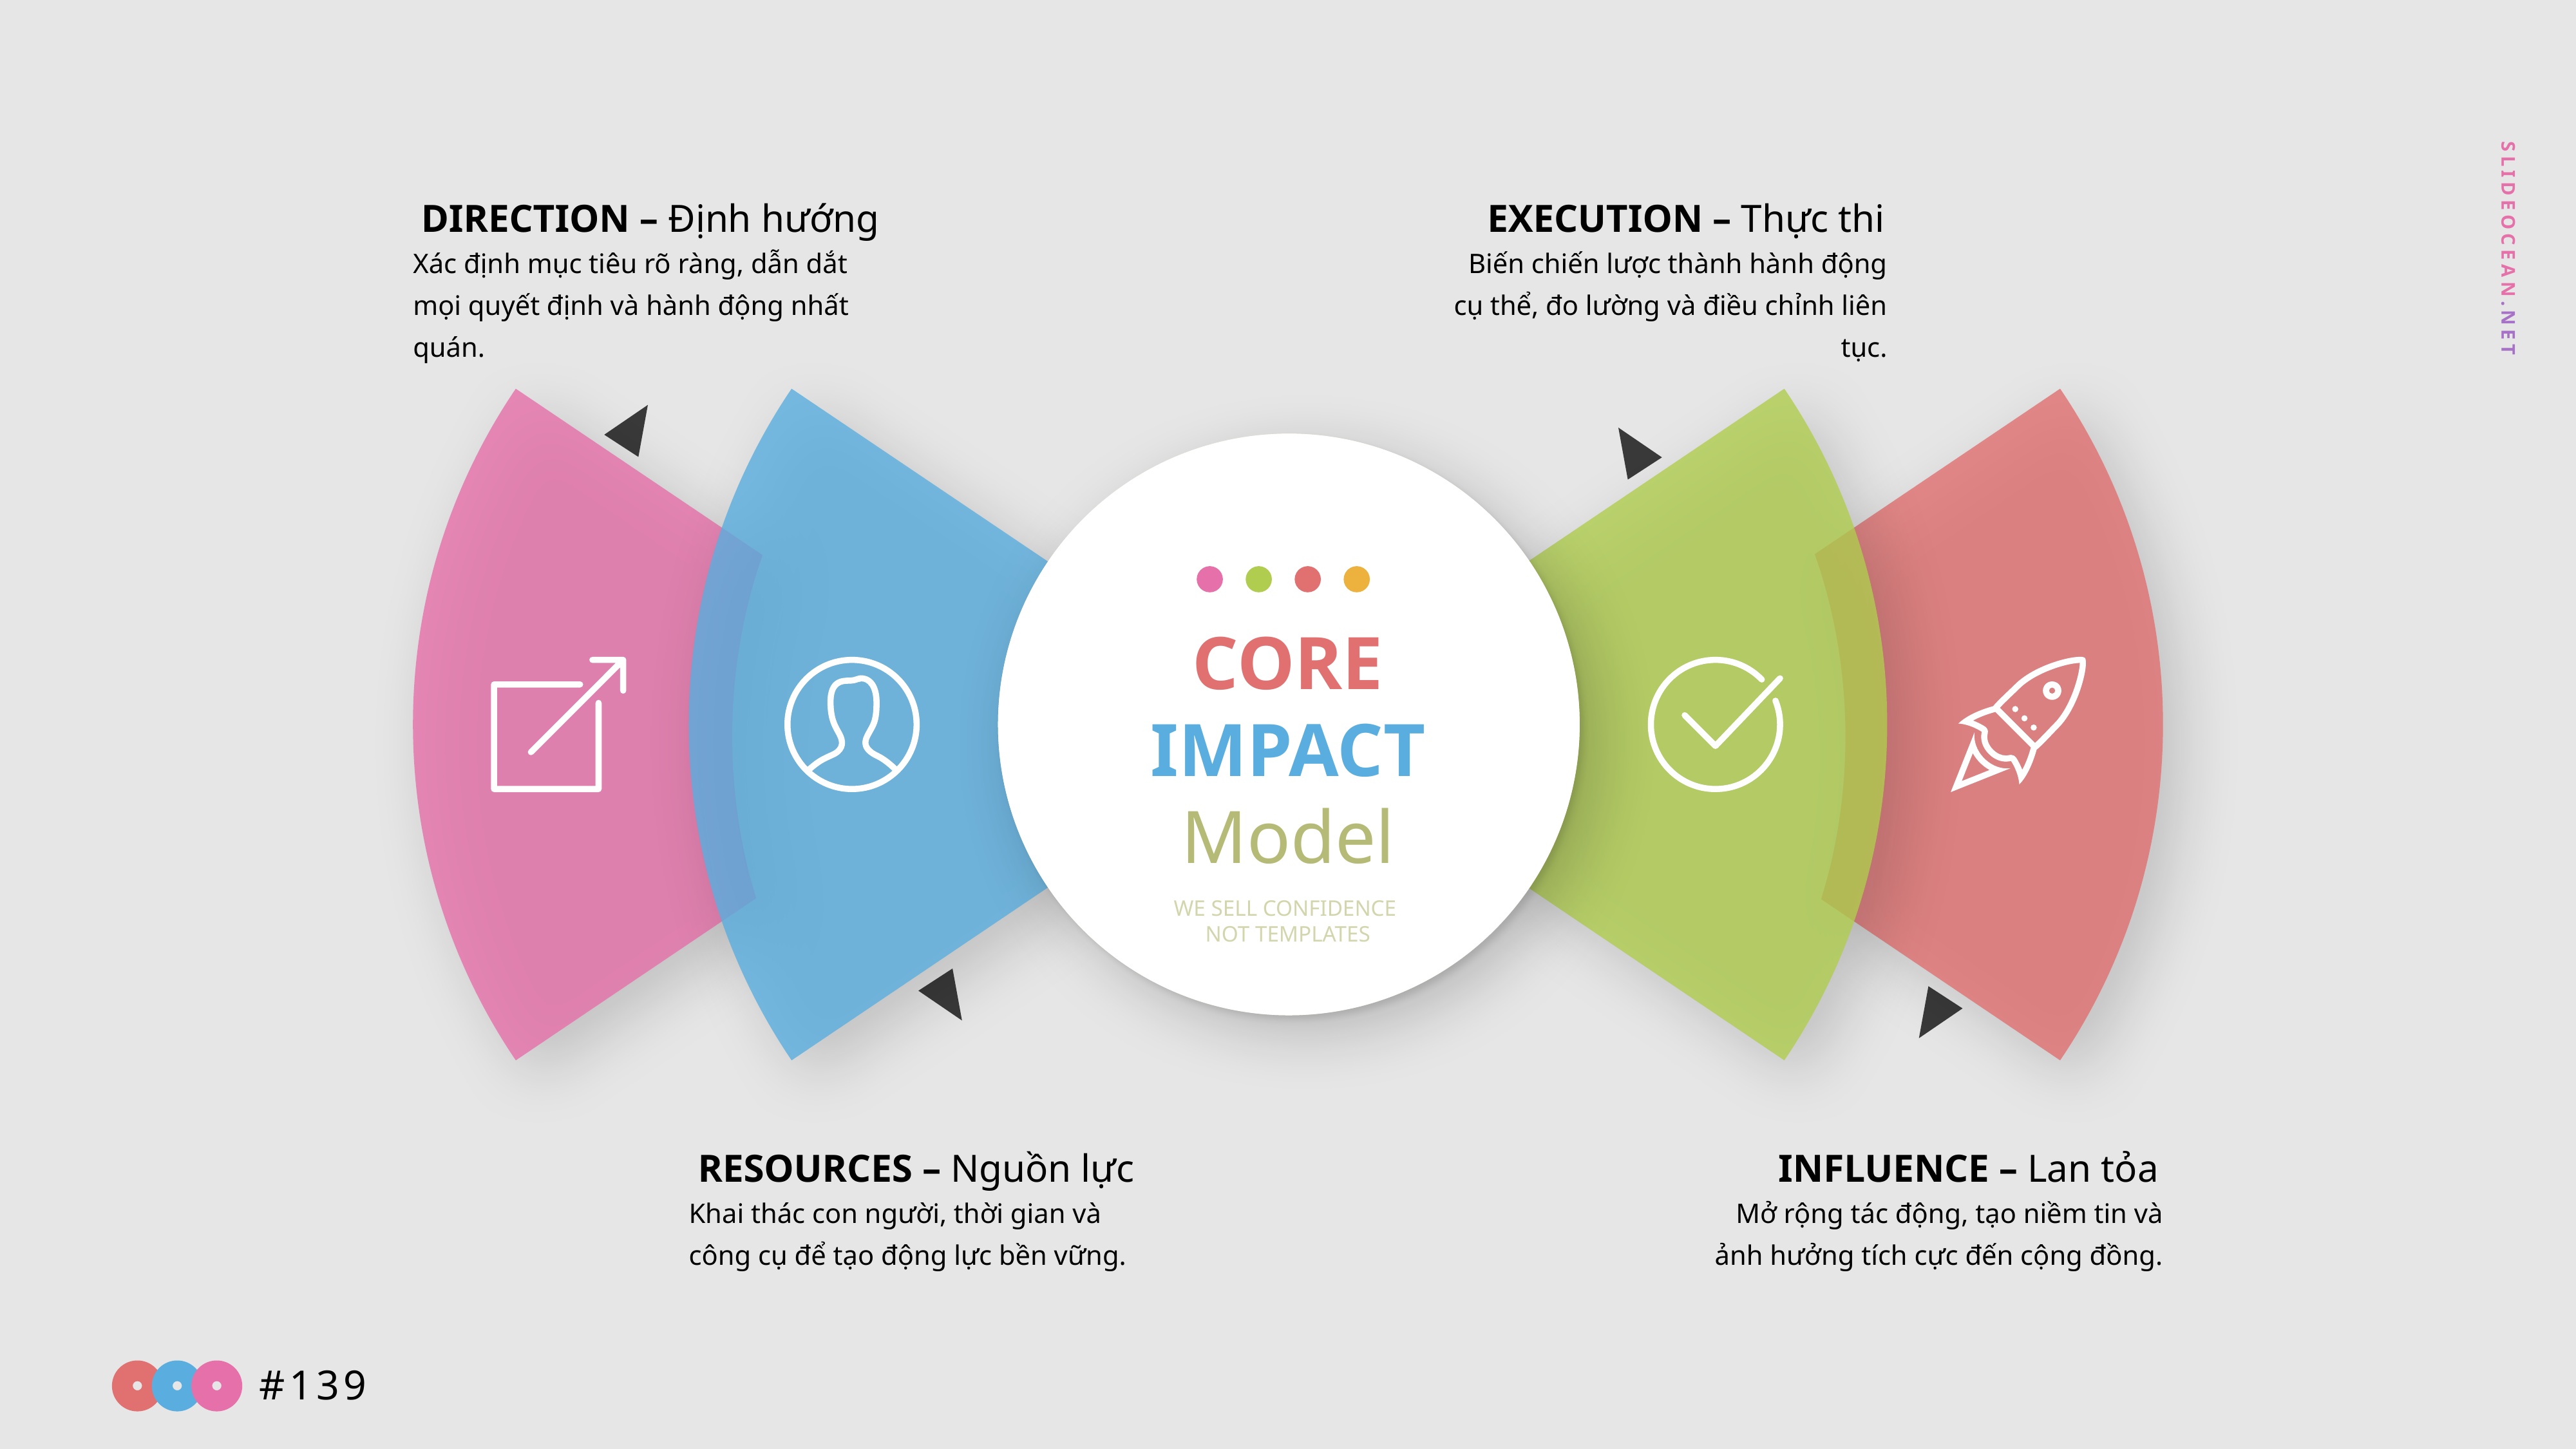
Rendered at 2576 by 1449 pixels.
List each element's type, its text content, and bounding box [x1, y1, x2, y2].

text_box [688, 388, 1044, 1061]
text_box [1918, 985, 1964, 1040]
text_box [917, 967, 963, 1022]
text_box [1196, 565, 1224, 593]
text_box [1343, 565, 1371, 593]
text_box [527, 656, 627, 755]
text_box [412, 388, 715, 1061]
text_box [688, 1123, 1144, 1276]
text_box [1891, 388, 2164, 1061]
text_box [1951, 732, 2011, 793]
text_box [1958, 656, 2086, 785]
text_box [1617, 426, 1663, 481]
text_box [997, 433, 1580, 1016]
text_box WE SELL CONFIDENCE NOT TEMPLATES [1164, 890, 1412, 951]
text_box #139 [259, 1359, 435, 1408]
text_box [1558, 388, 1888, 1061]
text_box [1294, 565, 1322, 593]
text_box [1245, 565, 1273, 593]
text_box [1647, 656, 1783, 793]
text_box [1432, 173, 1888, 326]
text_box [1708, 1123, 2163, 1276]
text_box [603, 403, 649, 459]
text_box CORE IMPACT Model [1141, 612, 1435, 883]
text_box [413, 173, 888, 368]
text_box [784, 656, 920, 793]
text_box [491, 681, 602, 793]
